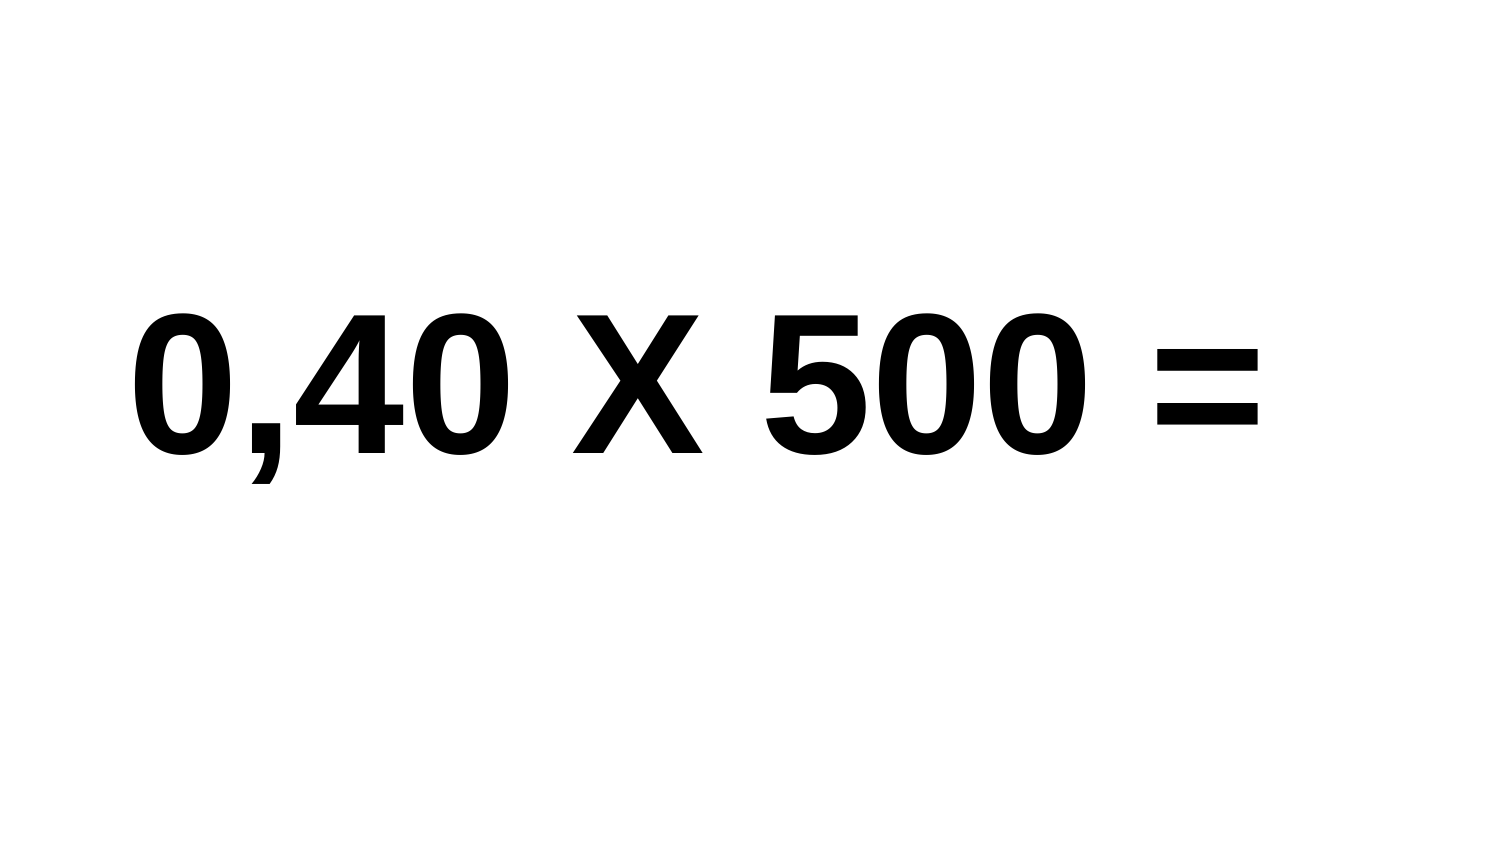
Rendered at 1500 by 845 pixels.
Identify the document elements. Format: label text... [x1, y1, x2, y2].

text_box 0,40 X 500 = [112, 318, 1388, 509]
